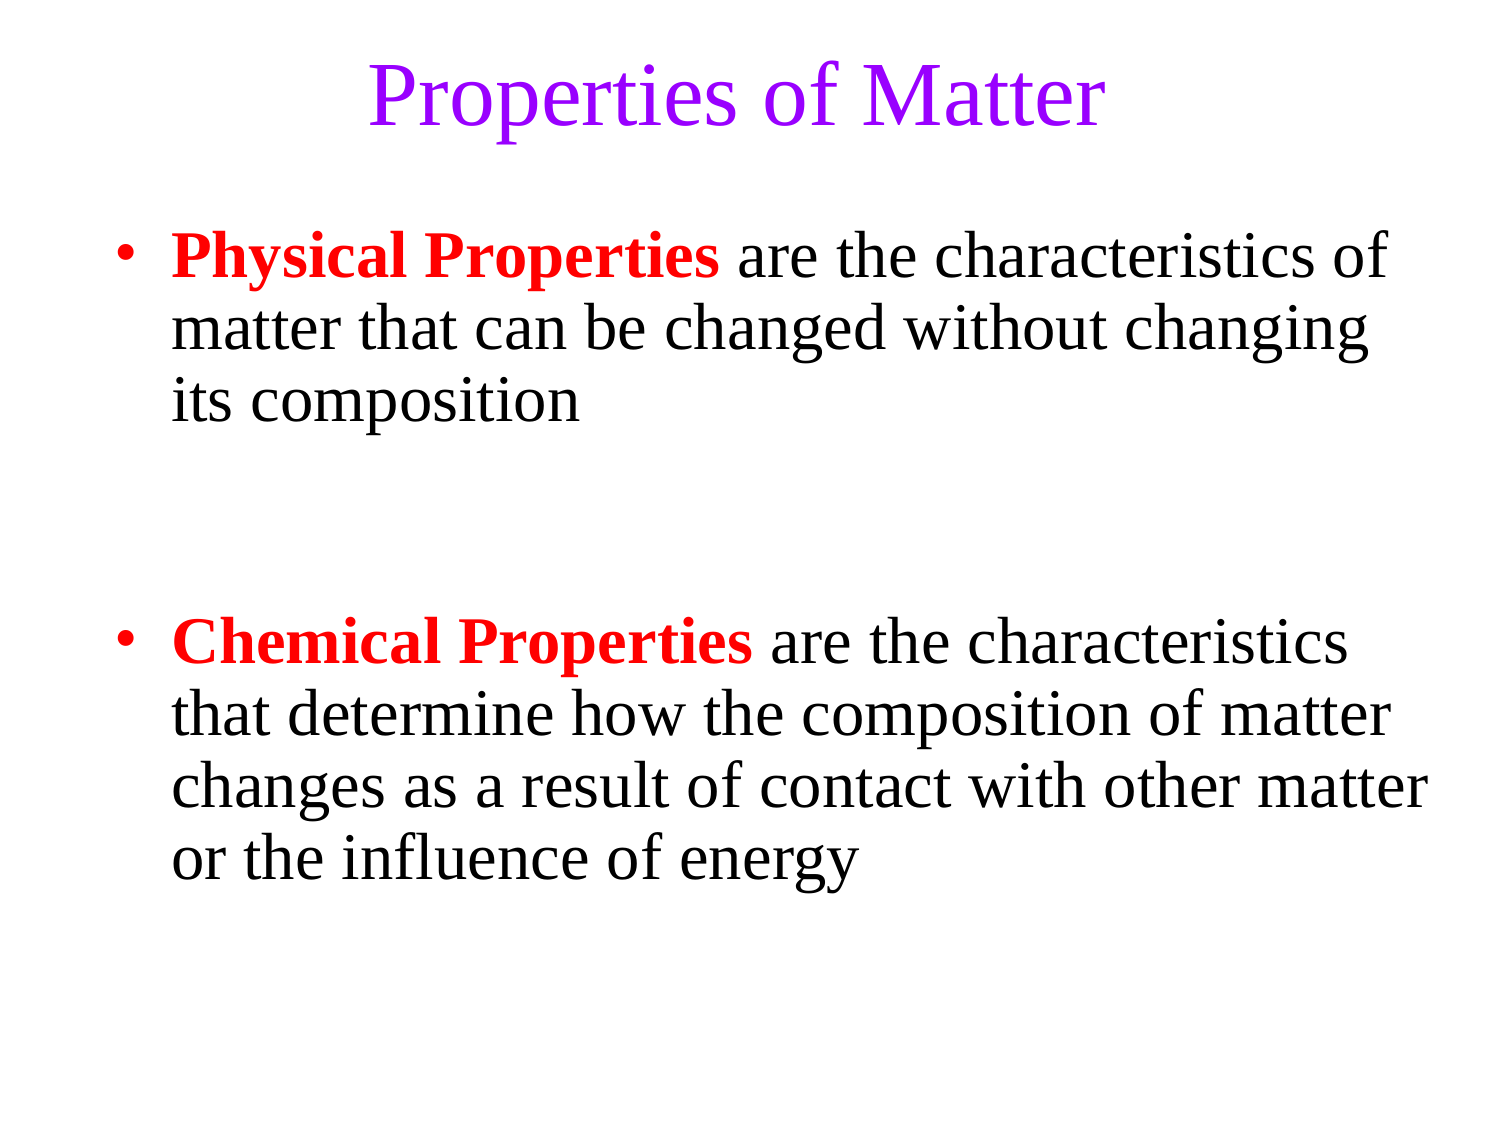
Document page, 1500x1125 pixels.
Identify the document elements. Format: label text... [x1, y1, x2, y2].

text_box Properties of Matter [37, 26, 1438, 152]
text_box Physical Properties are the characteristics of matter that can be changed without changing its composition Chemical Properties are the characteristics that determine how the composition of matter changes as a result of contact with other matter or the influence of energy [99, 212, 1450, 1025]
